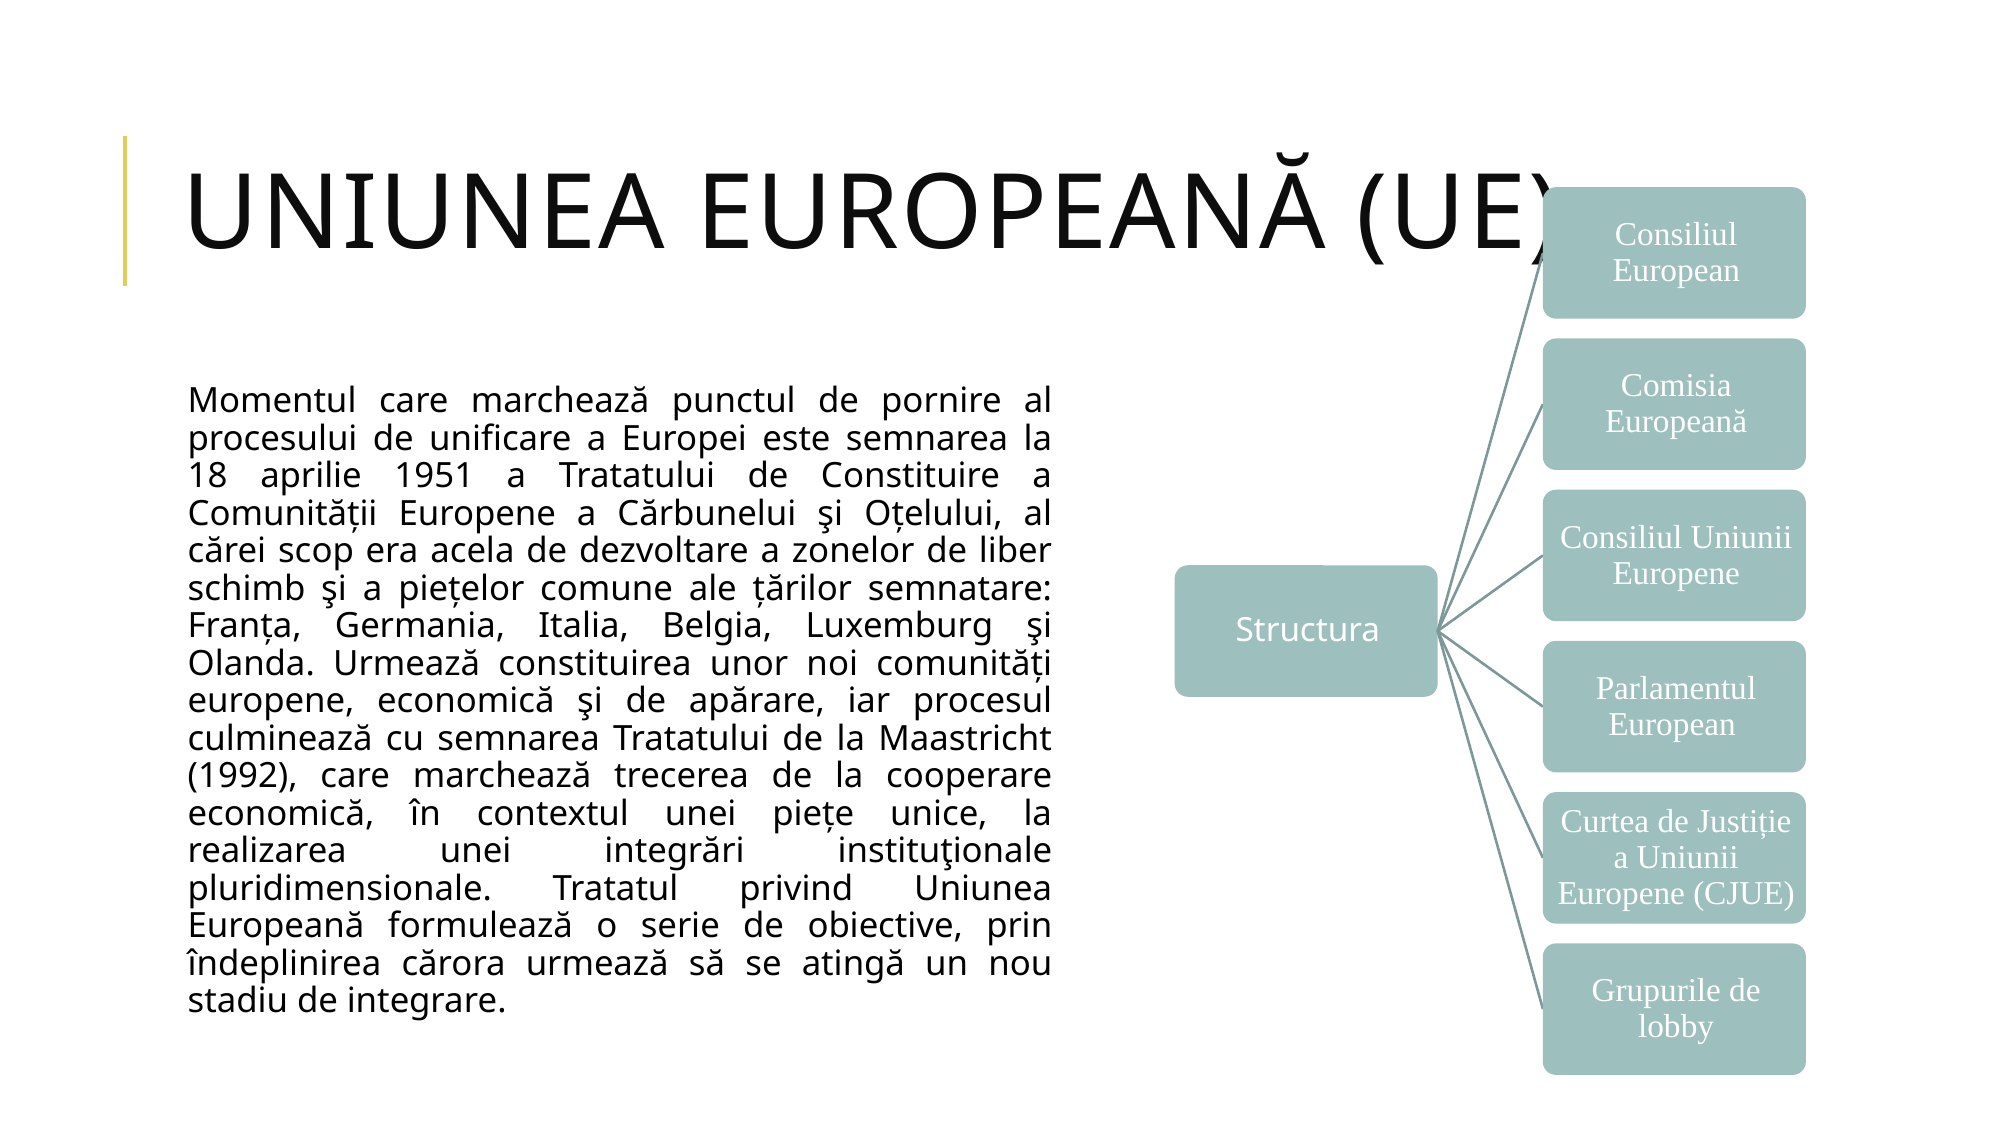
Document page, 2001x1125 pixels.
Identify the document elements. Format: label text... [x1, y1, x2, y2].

title Uniunea Europeană (UE) [168, 96, 1763, 342]
list Momentul care marchează punctul de pornire al procesului de unificare a Europei este semnarea la 18 aprilie 1951 a Tratatului de Constituire a Comunității Europene a Cărbunelui şi Oțelului, al cărei scop era acela de dezvoltare a zonelor de liber schimb şi a piețelor comune ale țărilor semnatare: Franța, Germania, Italia, Belgia, Luxemburg şi Olanda. Urmează constituirea unor noi comunități europene, economică şi de apărare, iar procesul culminează cu semnarea Tratatului de la Maastricht (1992), care marchează trecerea de la cooperare economică, în contextul unei piețe unice, la realizarea unei integrări instituţionale pluridimensionale. Tratatul privind Uniunea Europeană formulează o serie de obiective, prin îndeplinirea cărora urmează să se atingă un nou stadiu de integrare. [168, 375, 1053, 1035]
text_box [1060, 186, 1921, 1076]
